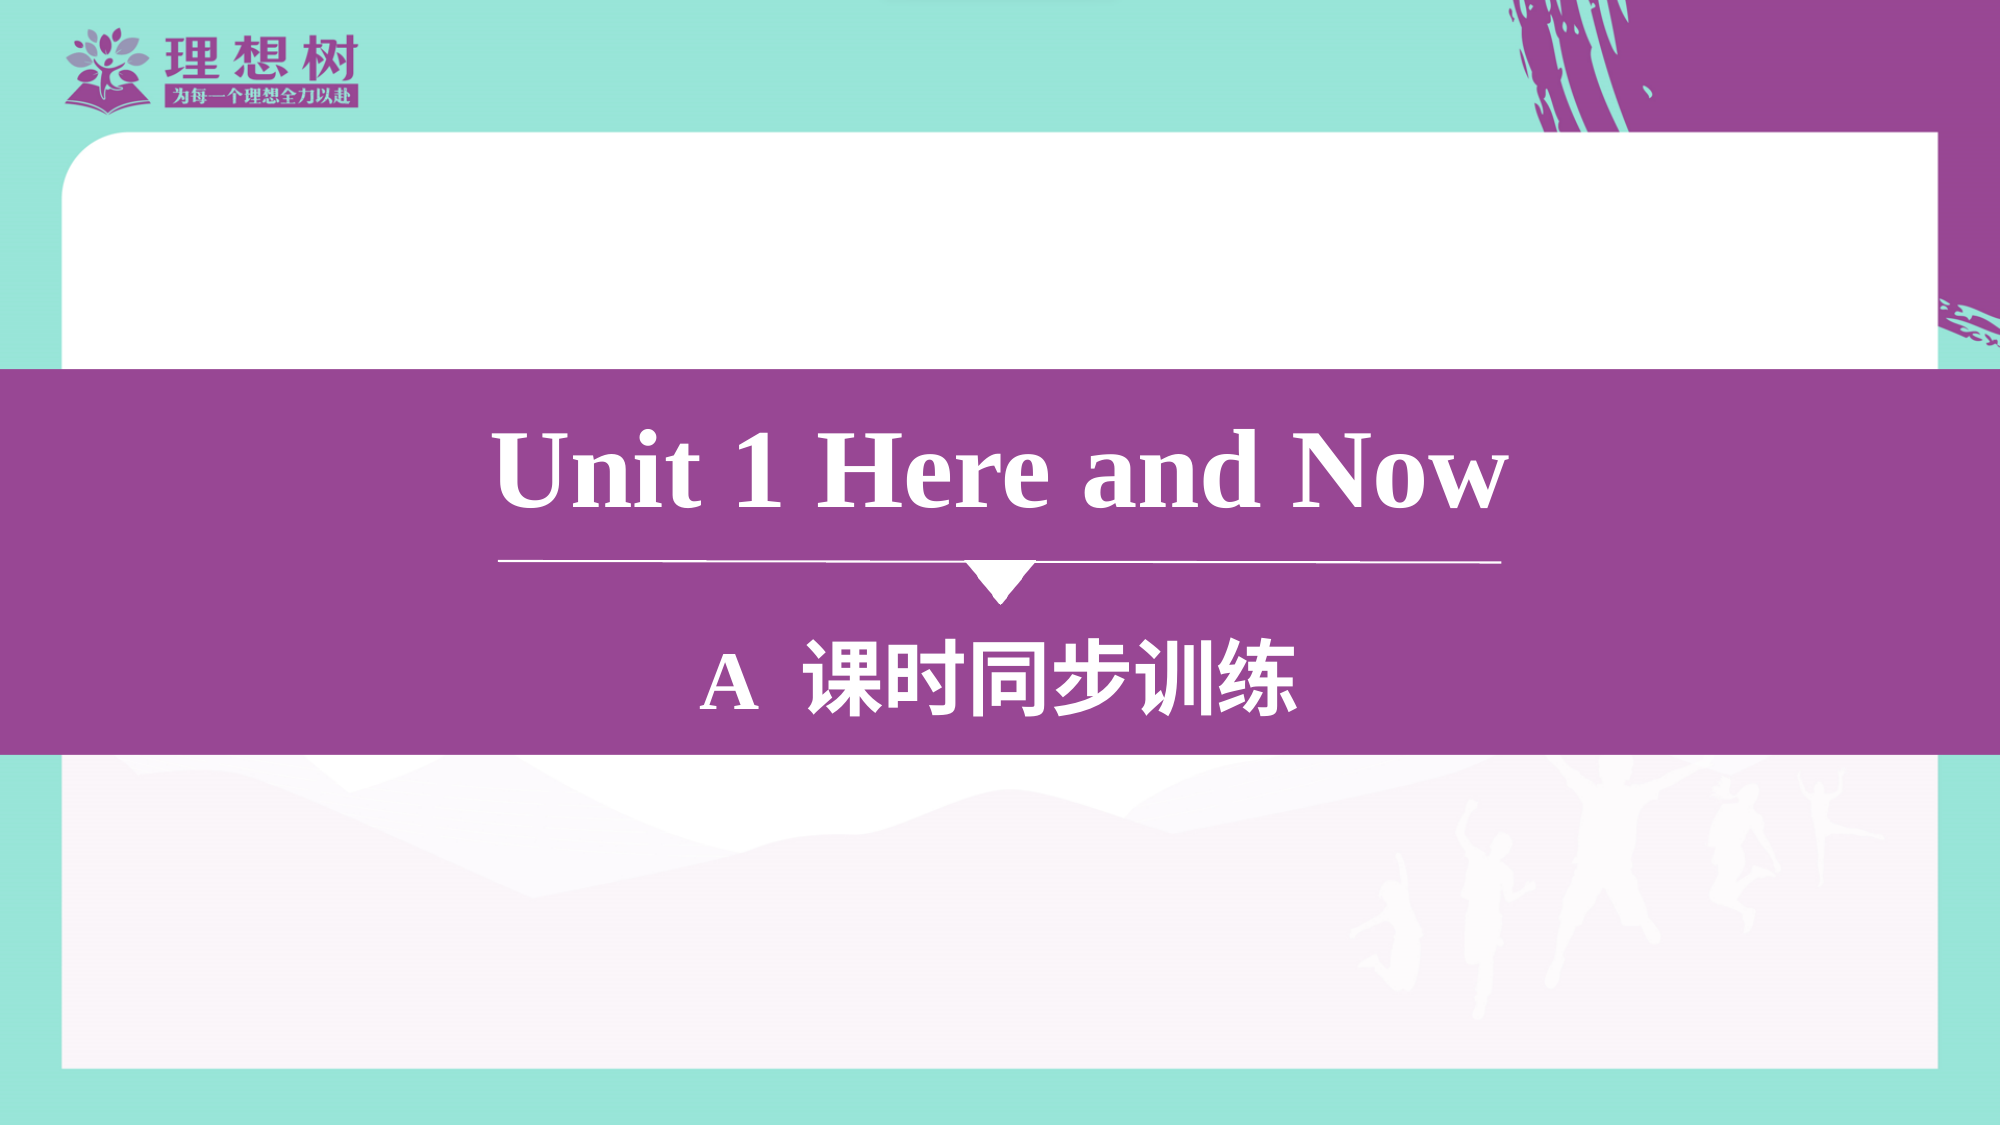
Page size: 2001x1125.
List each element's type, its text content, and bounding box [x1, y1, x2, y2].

text_box A 课时同步训练 [22, 608, 1977, 740]
picture [0, 0, 2000, 1125]
text_box Unit 1 Here and Now [22, 377, 1977, 543]
